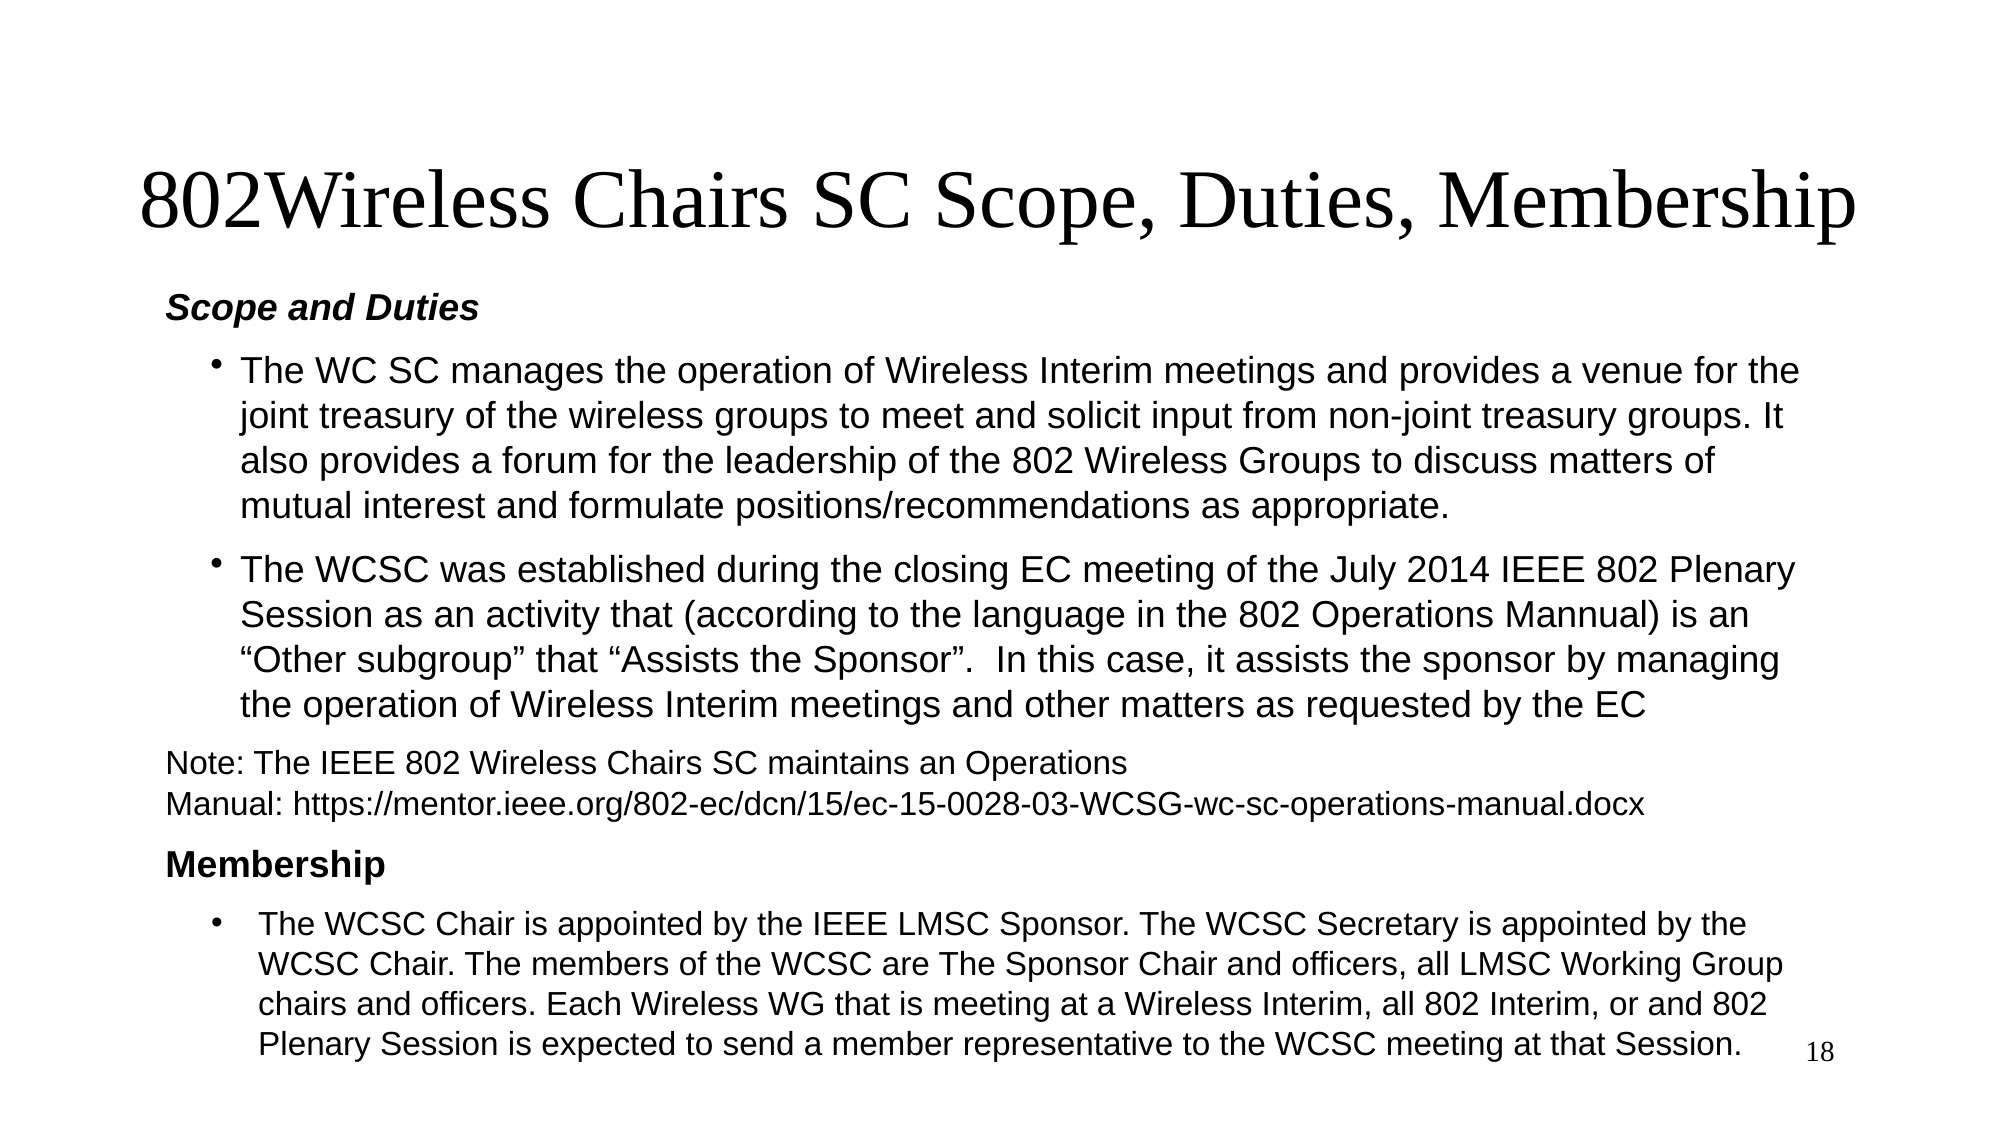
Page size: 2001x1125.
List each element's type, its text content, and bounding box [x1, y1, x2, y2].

list Scope and Duties The WC SC manages the operation of Wireless Interim meetings and provides a venue for the joint treasury of the wireless groups to meet and solicit input from non-joint treasury groups. It also provides a forum for the leadership of the 802 Wireless Groups to discuss matters of mutual interest and formulate positions/recommendations as appropriate. The WCSC was established during the closing EC meeting of the July 2014 IEEE 802 Plenary Session as an activity that (according to the language in the 802 Operations Mannual) is an “Other subgroup” that “Assists the Sponsor”. In this case, it assists the sponsor by managing the operation of Wireless Interim meetings and other matters as requested by the EC Note: The IEEE 802 Wireless Chairs SC maintains an Operations Manual: https://mentor.ieee.org/802-ec/dcn/15/ec-15-0028-03-WCSG-wc-sc-operations-manual.docx Membership The WCSC Chair is appointed by the IEEE LMSC Sponsor. The WCSC Secretary is appointed by the WCSC Chair. The members of the WCSC are The Sponsor Chair and officers, all LMSC Working Group chairs and officers. Each Wireless WG that is meeting at a Wireless Interim, all 802 Interim, or and 802 Plenary Session is expected to send a member representative to the WCSC meeting at that Session. [149, 274, 1851, 951]
title 802Wireless Chairs SC Scope, Duties, Membership [49, 99, 1951, 288]
slide_number 18 [1433, 1024, 1851, 1101]
